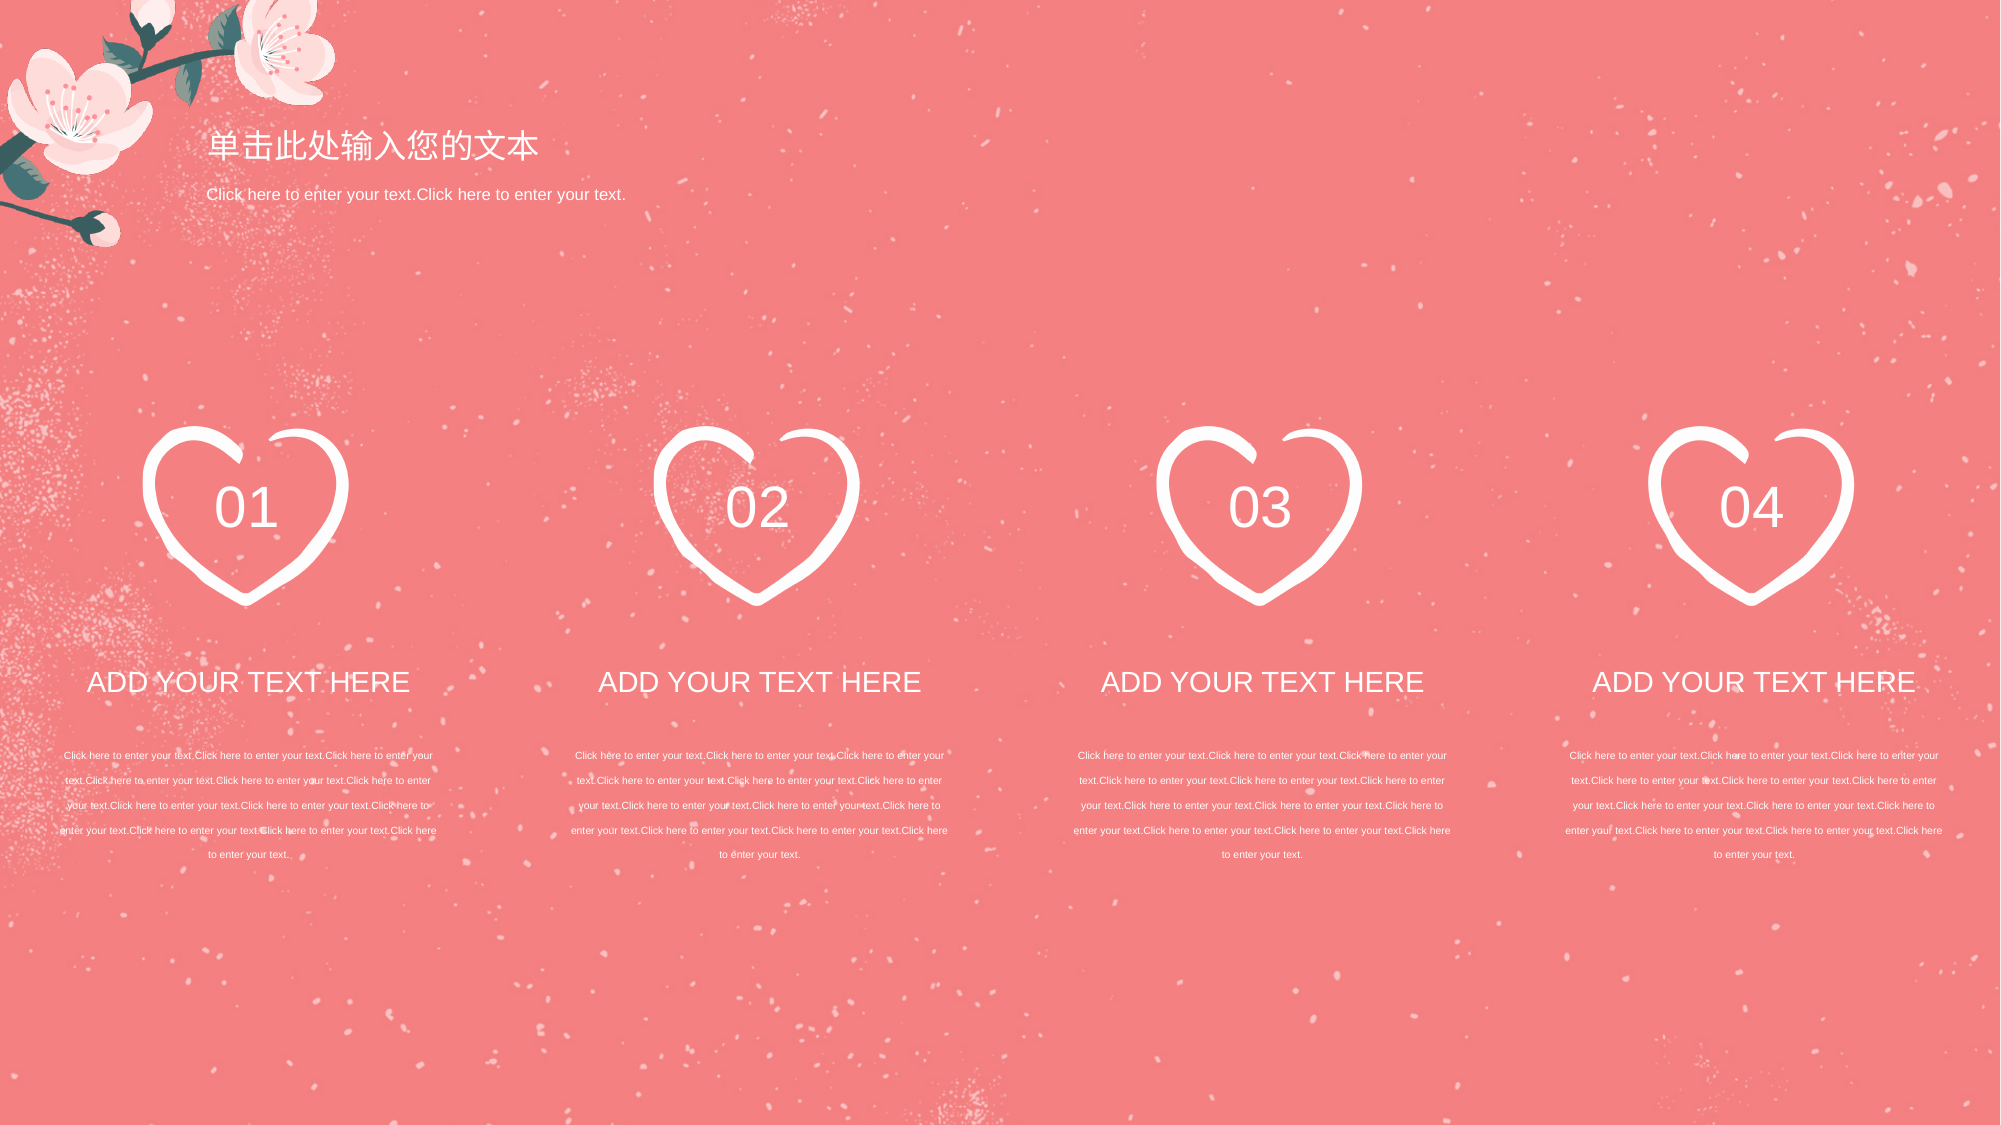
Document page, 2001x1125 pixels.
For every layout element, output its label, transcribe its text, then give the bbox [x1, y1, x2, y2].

text_box ADD YOUR TEXT HERE [583, 656, 937, 707]
text_box Click here to enter your text.Click here to enter your text.Click here to enter your text.Click here to enter your text.Click here to enter your text.Click here to enter your text.Click here to enter your text.Click here to enter your text.Click here to enter your text.Click here to enter your text.Click here to enter your text.Click here to enter your text. [40, 729, 458, 869]
picture [0, 0, 2001, 1125]
text_box Click here to enter your text.Click here to enter your text. [335, 166, 642, 211]
text_box 单击此处输入您的文本 [335, 117, 556, 173]
text_box ADD YOUR TEXT HERE [1577, 656, 1932, 707]
text_box Click here to enter your text.Click here to enter your text.Click here to enter your text.Click here to enter your text.Click here to enter your text.Click here to enter your text.Click here to enter your text.Click here to enter your text.Click here to enter your text.Click here to enter your text.Click here to enter your text.Click here to enter your text. [1546, 729, 1963, 869]
text_box Click here to enter your text.Click here to enter your text.Click here to enter your text.Click here to enter your text.Click here to enter your text.Click here to enter your text.Click here to enter your text.Click here to enter your text.Click here to enter your text.Click here to enter your text.Click here to enter your text.Click here to enter your text. [551, 729, 969, 869]
text_box Click here to enter your text.Click here to enter your text.Click here to enter your text.Click here to enter your text.Click here to enter your text.Click here to enter your text.Click here to enter your text.Click here to enter your text.Click here to enter your text.Click here to enter your text.Click here to enter your text.Click here to enter your text. [1054, 729, 1472, 869]
text_box ADD YOUR TEXT HERE [72, 656, 426, 707]
text_box ADD YOUR TEXT HERE [1086, 656, 1440, 707]
